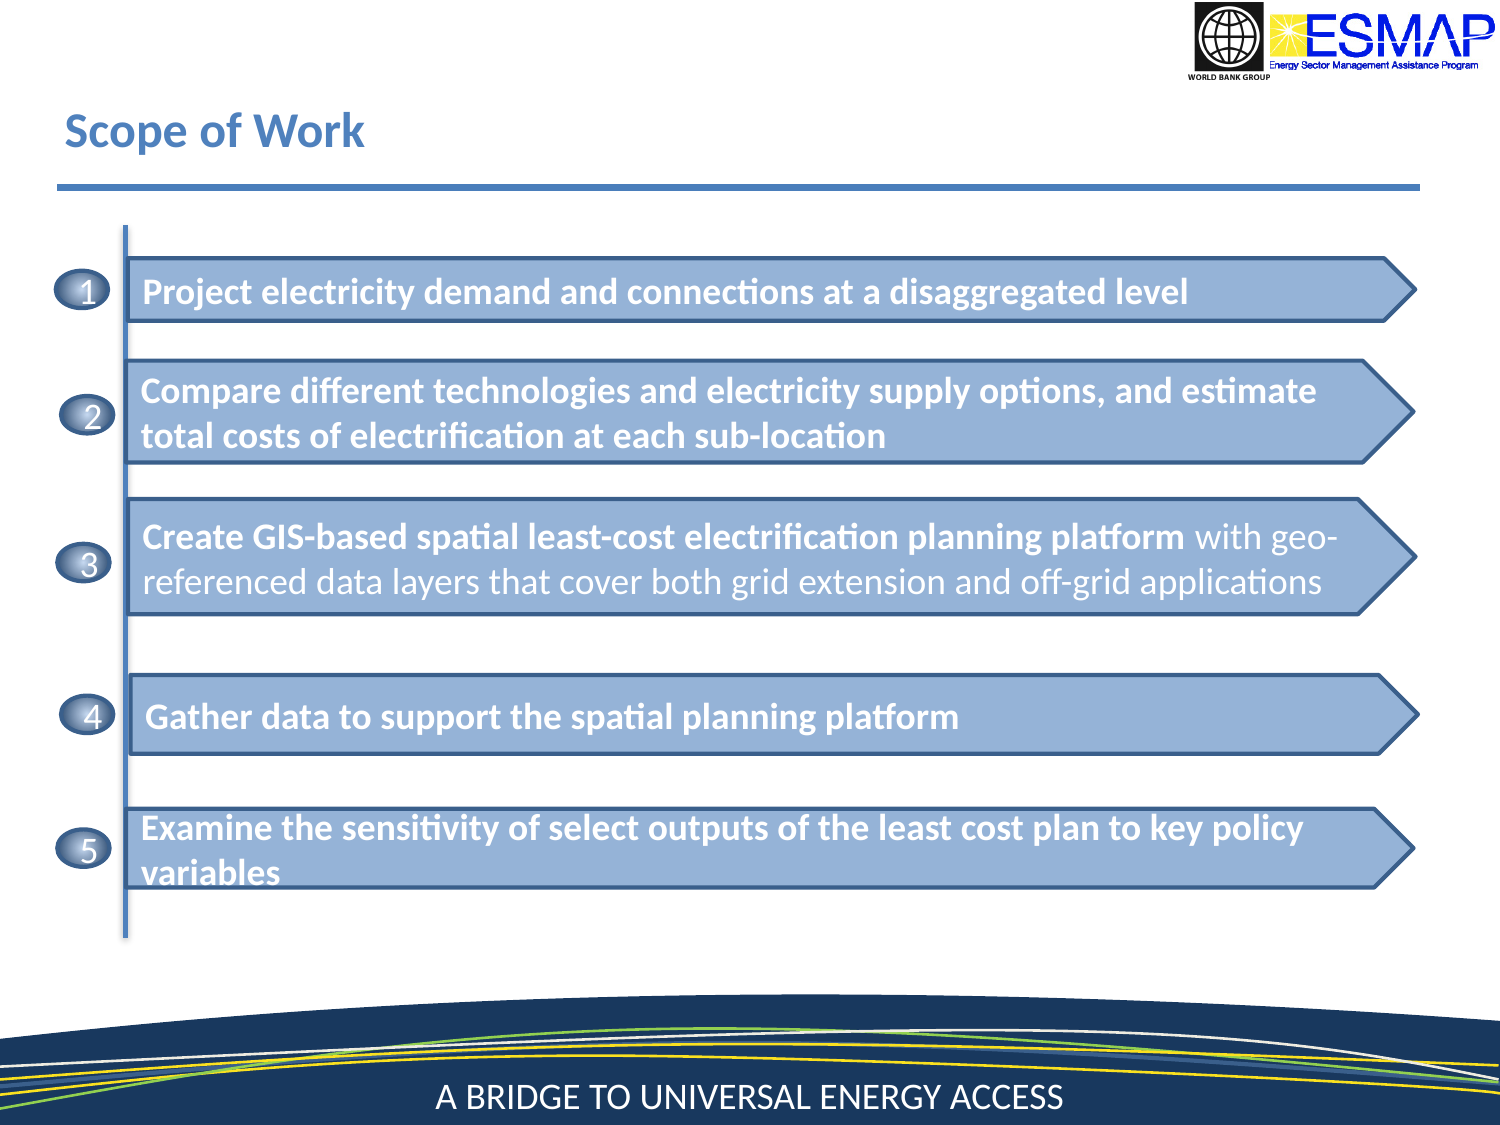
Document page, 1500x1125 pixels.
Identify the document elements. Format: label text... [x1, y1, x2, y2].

text_box Create GIS-based spatial least-cost electrification planning platform with geo-referenced data layers that cover both grid extension and off-grid applications [130, 496, 1418, 617]
slide_number 6 [1074, 1042, 1425, 1103]
text_box 3 [55, 541, 112, 584]
text_box 1 [53, 268, 111, 311]
picture [1188, 1, 1499, 80]
text_box 4 [58, 693, 116, 736]
text_box [0, 994, 1500, 1064]
text_box [10, 1028, 1285, 1064]
text_box Scope of Work [49, 67, 1362, 188]
text_box [389, 1026, 852, 1045]
text_box Project electricity demand and connections at a disaggregated level [130, 256, 1418, 323]
text_box [1425, 1060, 1499, 1064]
text_box Gather data to support the spatial planning platform [130, 672, 1421, 756]
text_box A Bridge to Universal Energy Access [0, 1064, 1500, 1125]
text_box 2 [58, 393, 116, 436]
text_box Compare different technologies and electricity supply options, and estimate total costs of electrification at each sub-location [130, 358, 1416, 465]
text_box Examine the sensitivity of select outputs of the least cost plan to key policy variables [130, 806, 1416, 890]
text_box 5 [55, 827, 112, 869]
